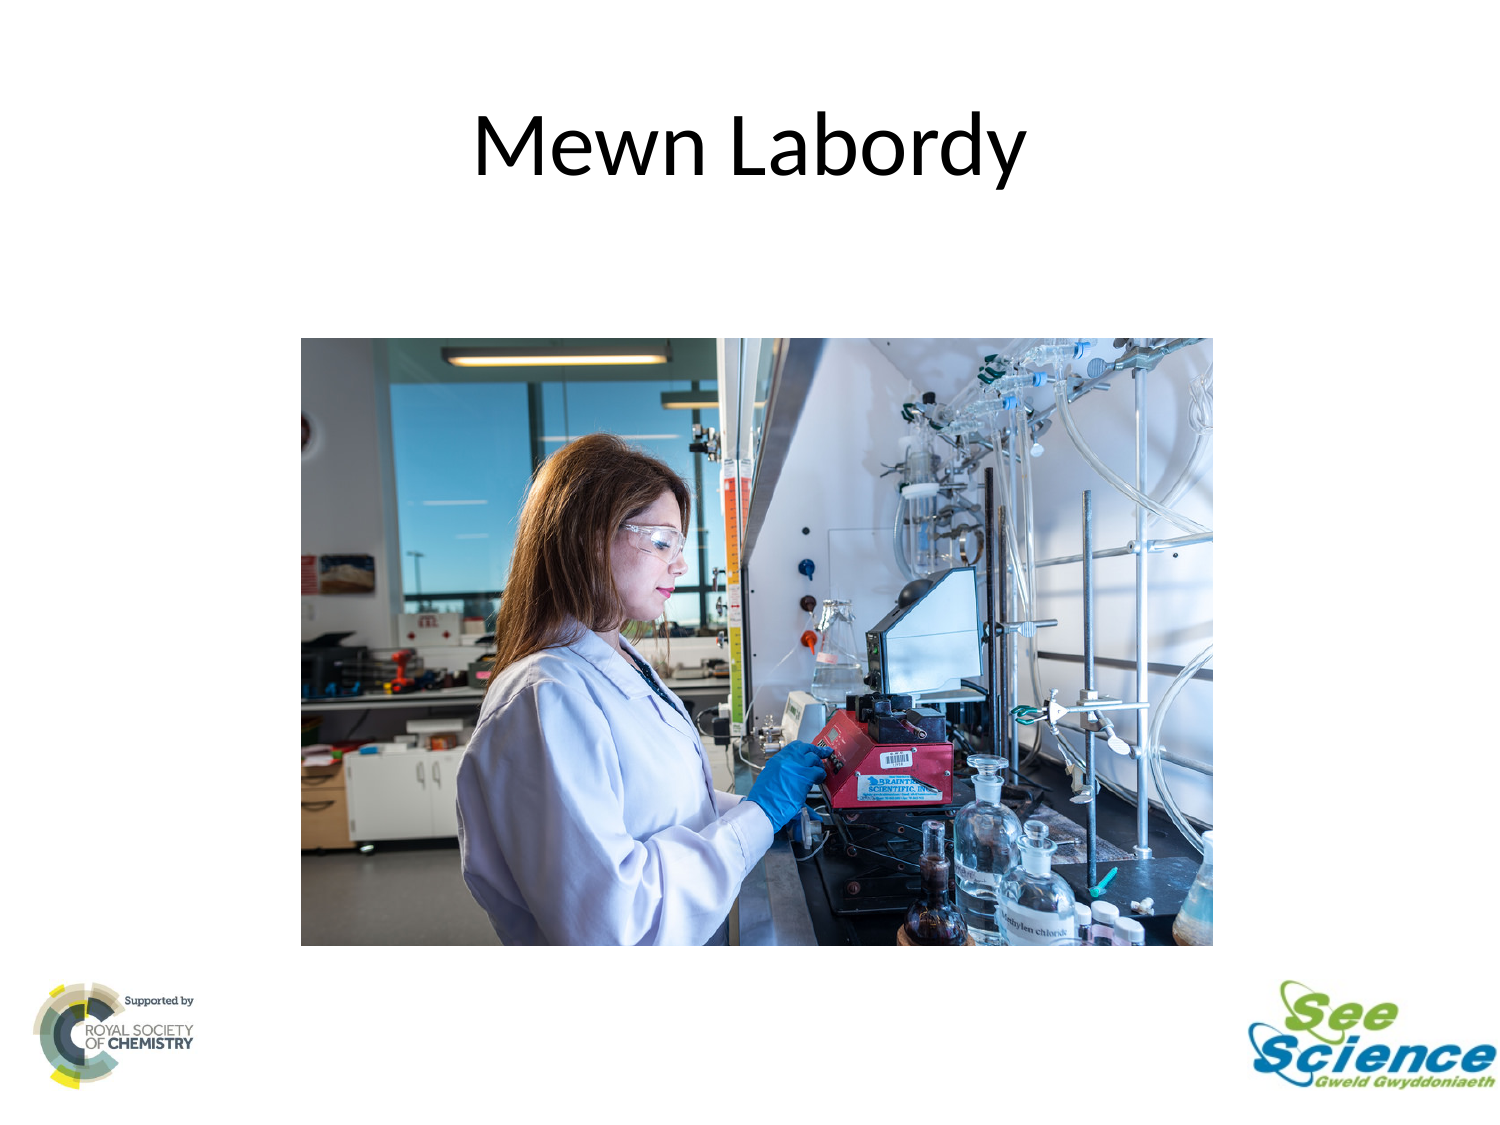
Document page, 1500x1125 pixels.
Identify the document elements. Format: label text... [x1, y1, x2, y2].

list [300, 337, 1213, 947]
title Mewn Labordy [75, 45, 1425, 233]
picture [1, 951, 224, 1119]
picture [1247, 979, 1499, 1091]
